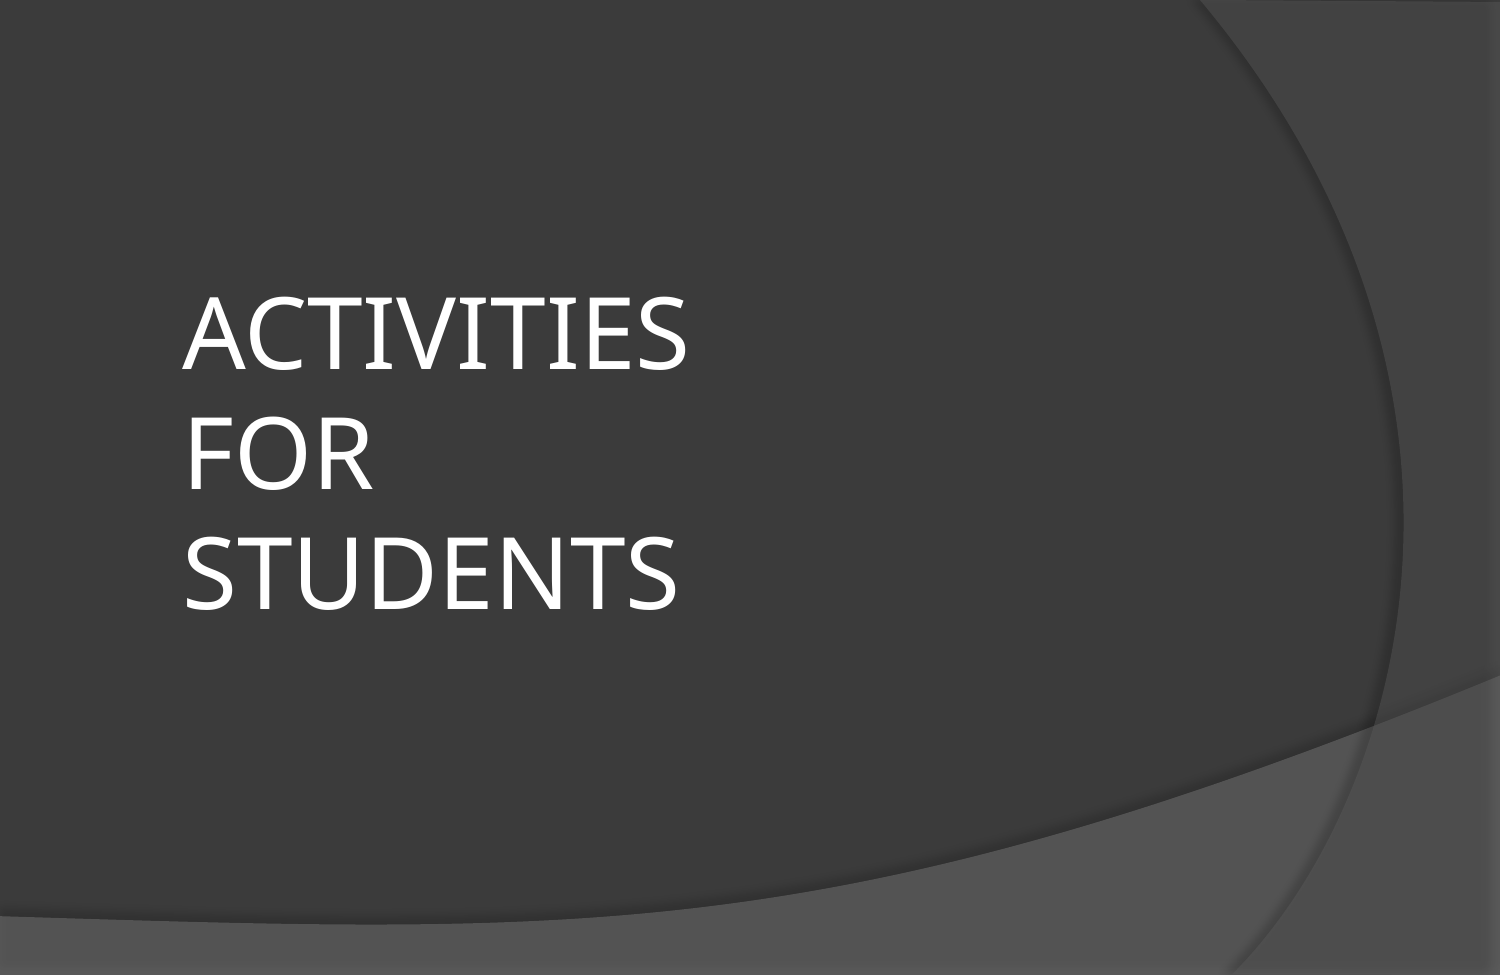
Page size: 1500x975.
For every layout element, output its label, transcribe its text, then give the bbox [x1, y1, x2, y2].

title ACTIVITIES FOR STUDENTS [174, 199, 1413, 701]
